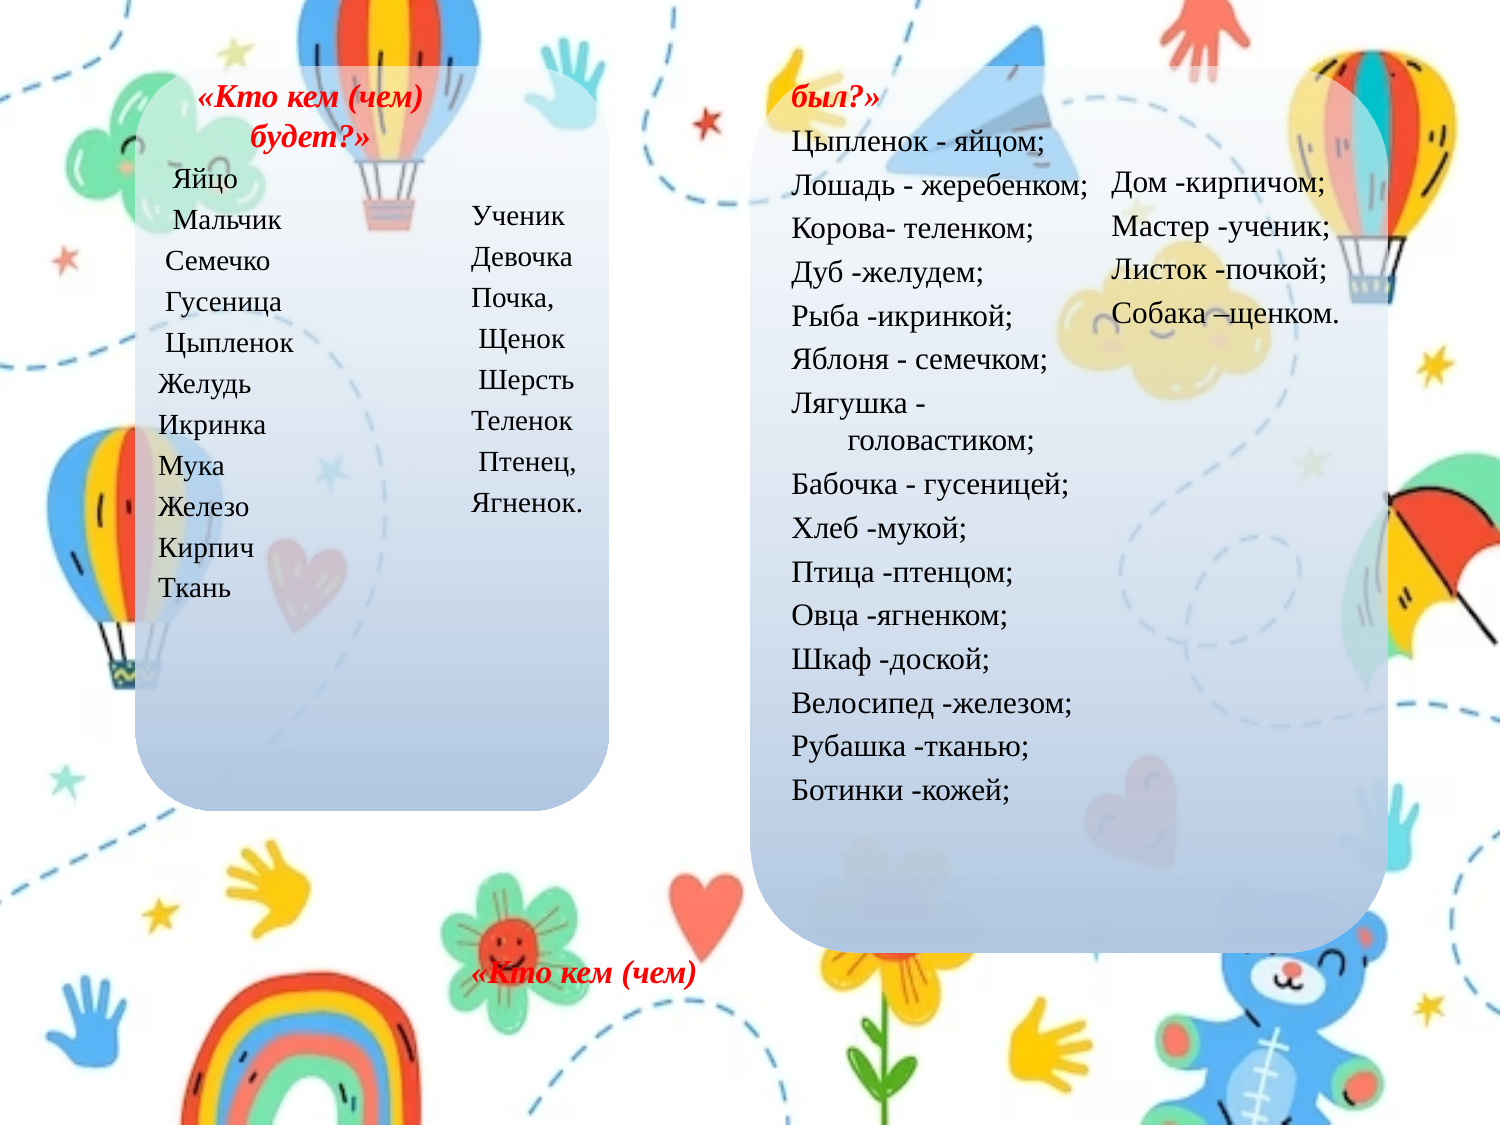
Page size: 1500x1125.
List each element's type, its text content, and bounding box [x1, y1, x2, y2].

list «Кто кем (чем) будет?» Яйцо Мальчик Семечко Гусеница Цыпленок Желудь Икринка Мука Железо Кирпич Ткань Ученик Девочка Почка, Щенок Шерсть Теленок Птенец, Ягненок. «Кто кем (чем) был?» Цыпленок - яйцом; Лошадь - жеребенком; Корова- теленком; Дуб -желудем; Рыба -икринкой; Яблоня - семечком; Лягушка -головастиком; Бабочка - гусеницей; Хлеб -мукой; Птица -птенцом; Овца -ягненком; Шкаф -доской; Велосипед -железом; Рубашка -тканью; Ботинки -кожей; Дом -кирпичом; Мастер -ученик; Листок -почкой; Собака –щенком. [135, 66, 1447, 1008]
picture [0, 0, 1500, 1125]
